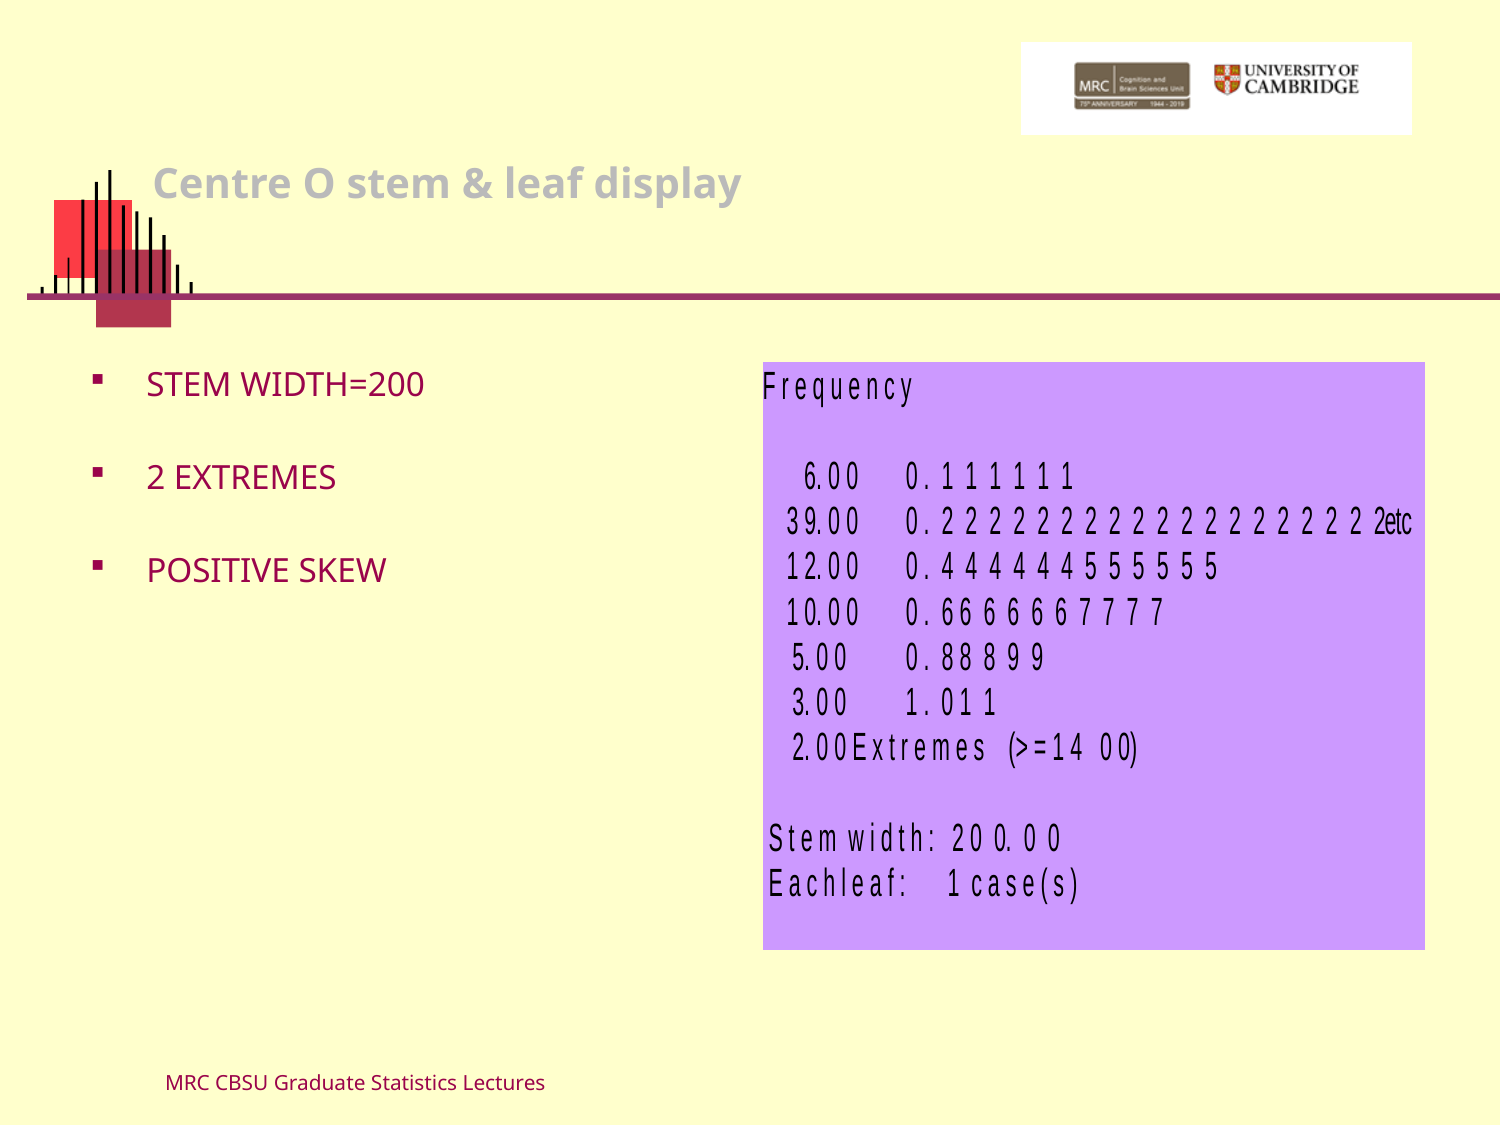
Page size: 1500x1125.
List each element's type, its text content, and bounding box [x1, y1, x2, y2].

list STEM WIDTH=200 2 EXTREMES POSITIVE SKEW [75, 262, 738, 1038]
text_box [762, 362, 1426, 951]
footer MRC CBSU Graduate Statistics Lectures [149, 1062, 988, 1101]
title Centre O stem & leaf display [137, 137, 988, 233]
picture [1021, 42, 1412, 135]
